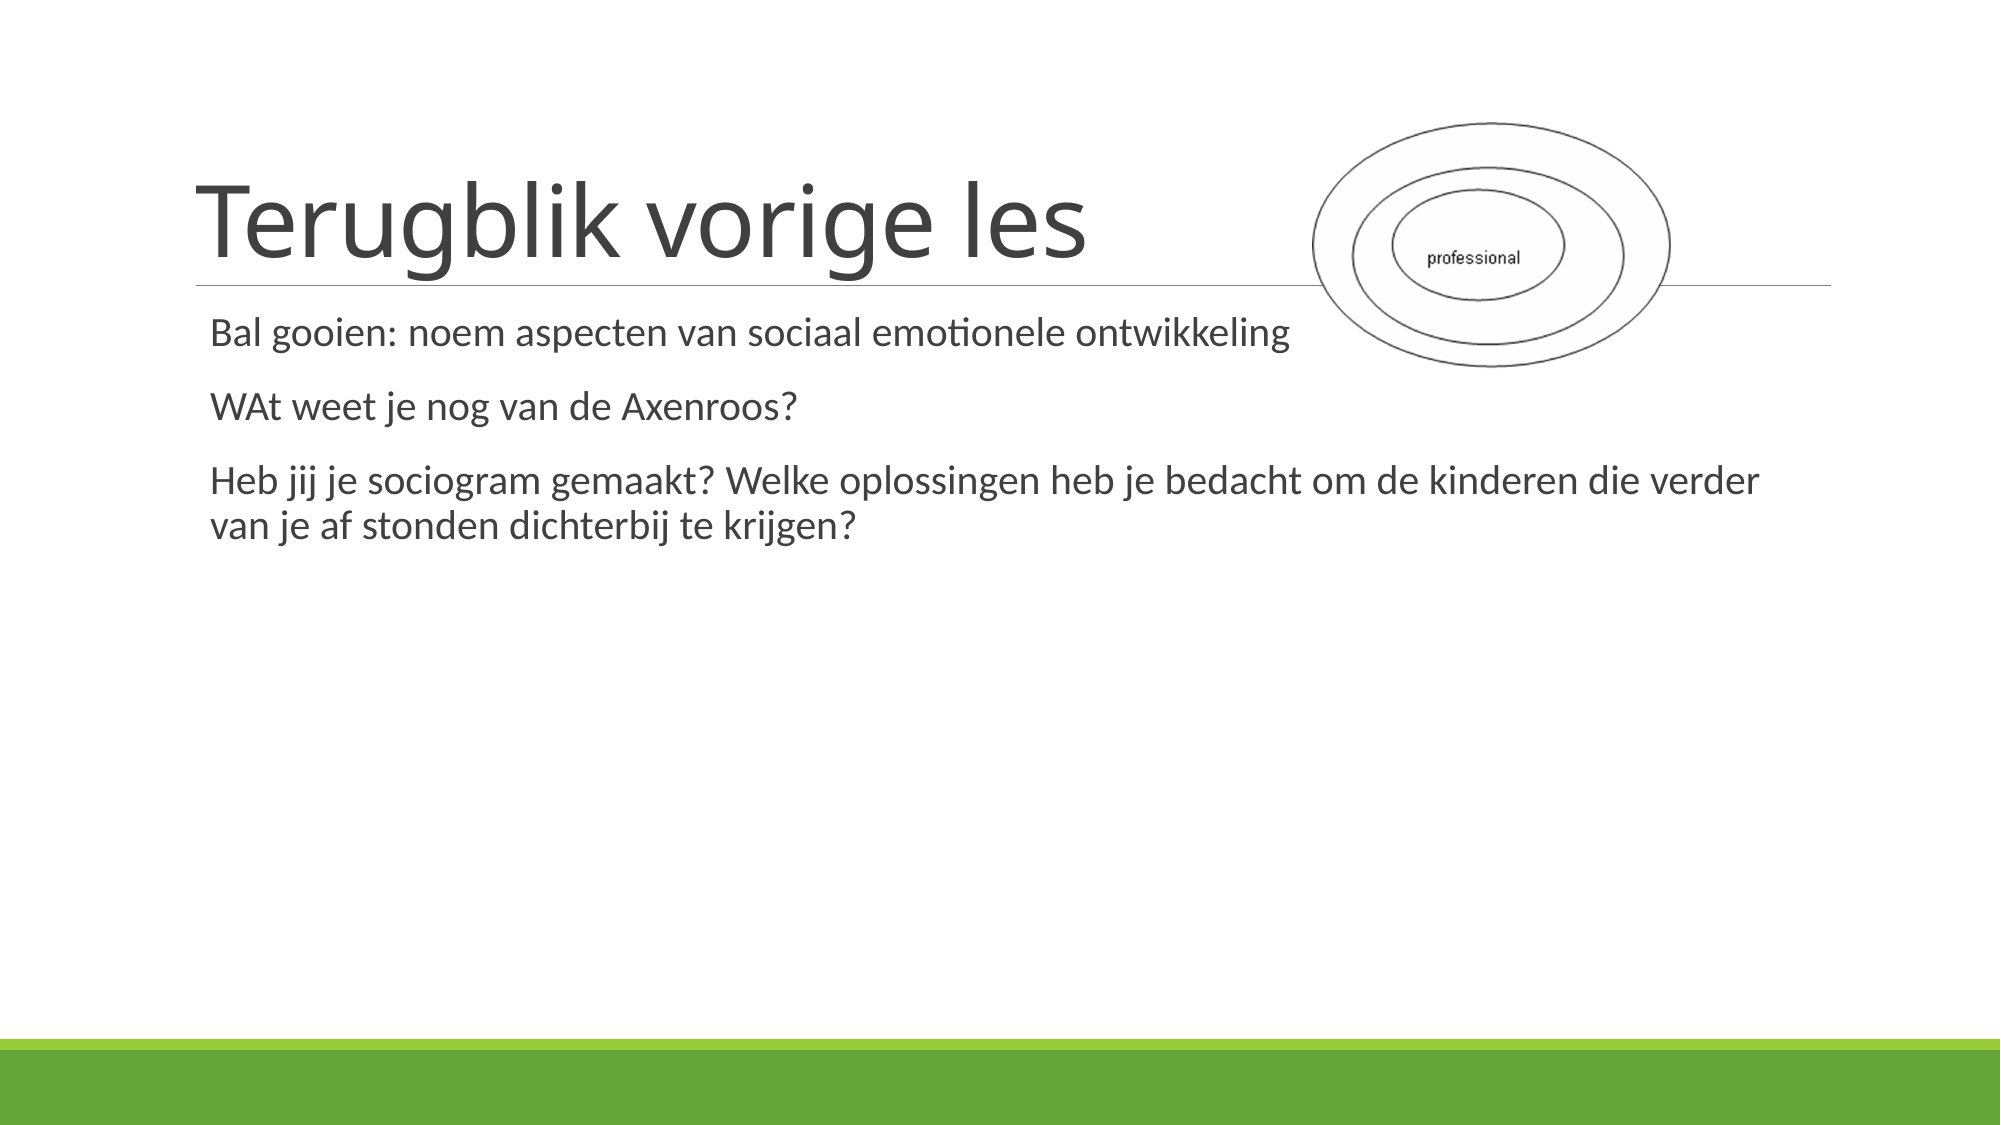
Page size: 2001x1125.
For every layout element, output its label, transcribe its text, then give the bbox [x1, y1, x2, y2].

picture [1312, 121, 1673, 370]
title Terugblik vorige les [180, 47, 1830, 285]
list Bal gooien: noem aspecten van sociaal emotionele ontwikkeling WAt weet je nog van de Axenroos? Heb jij je sociogram gemaakt? Welke oplossingen heb je bedacht om de kinderen die verder van je af stonden dichterbij te krijgen? [180, 302, 1830, 963]
